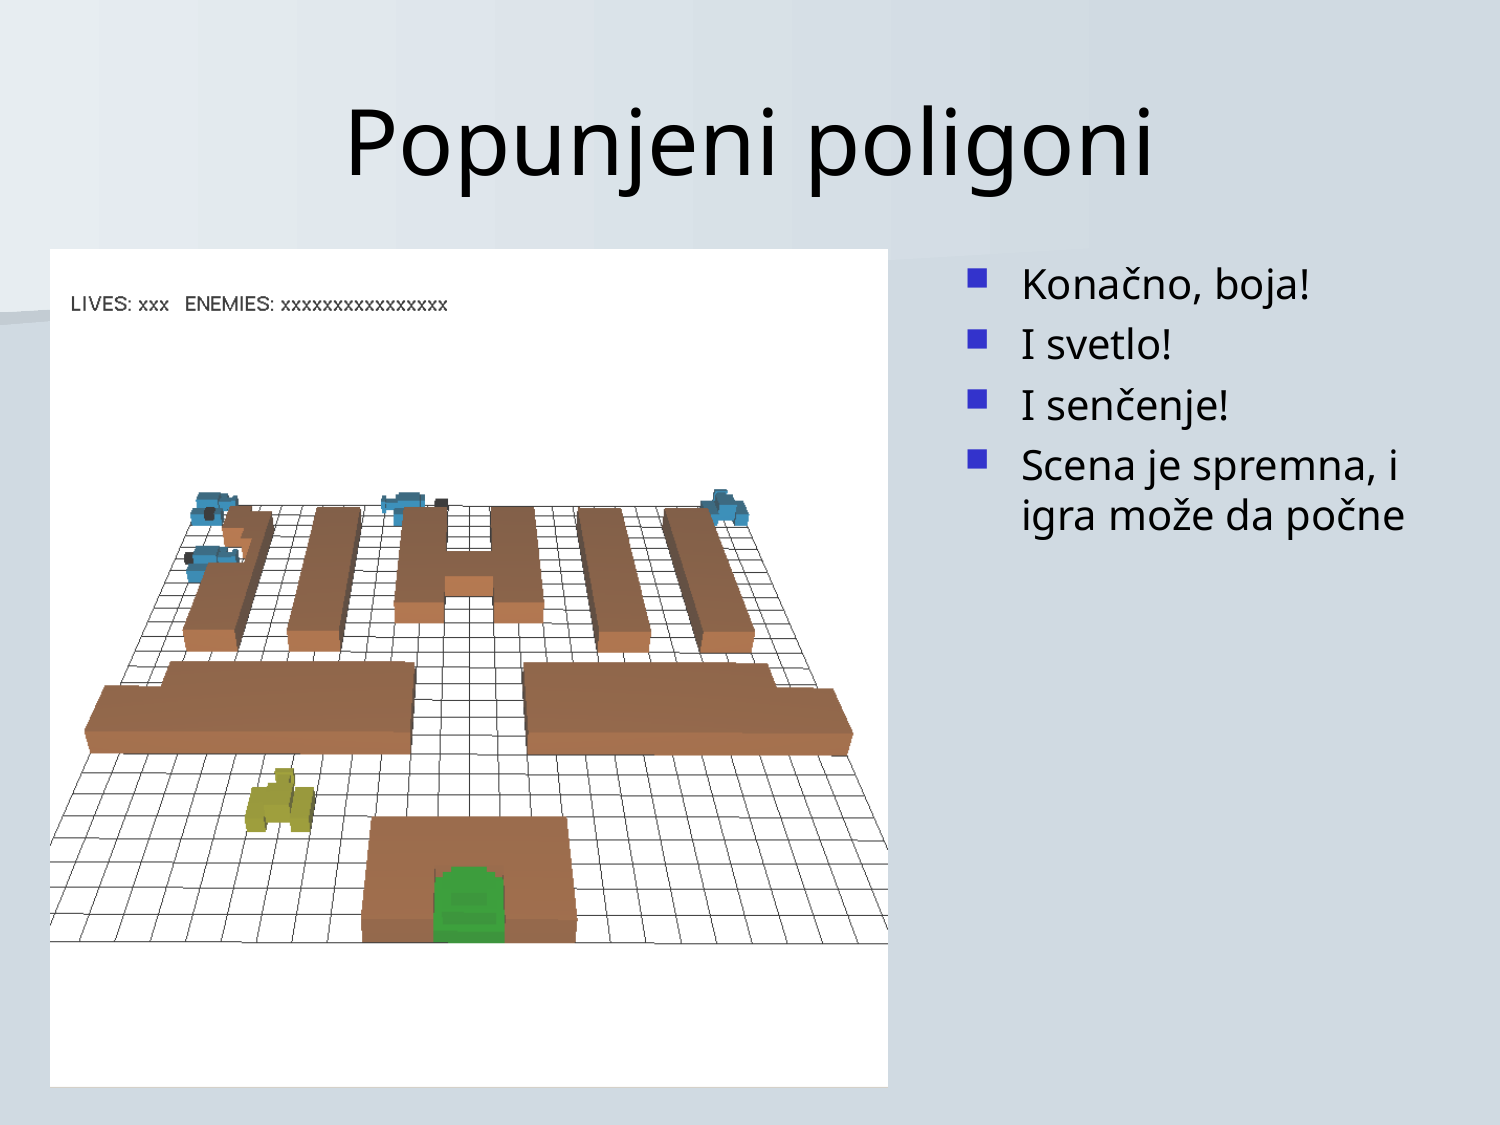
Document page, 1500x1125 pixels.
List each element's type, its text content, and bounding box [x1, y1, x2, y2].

text_box Popunjeni poligoni [74, 45, 1425, 233]
picture [49, 249, 888, 1088]
text_box Konačno, boja! I svetlo! I senčenje! Scena je spremna, i igra može da počne [949, 249, 1463, 1075]
